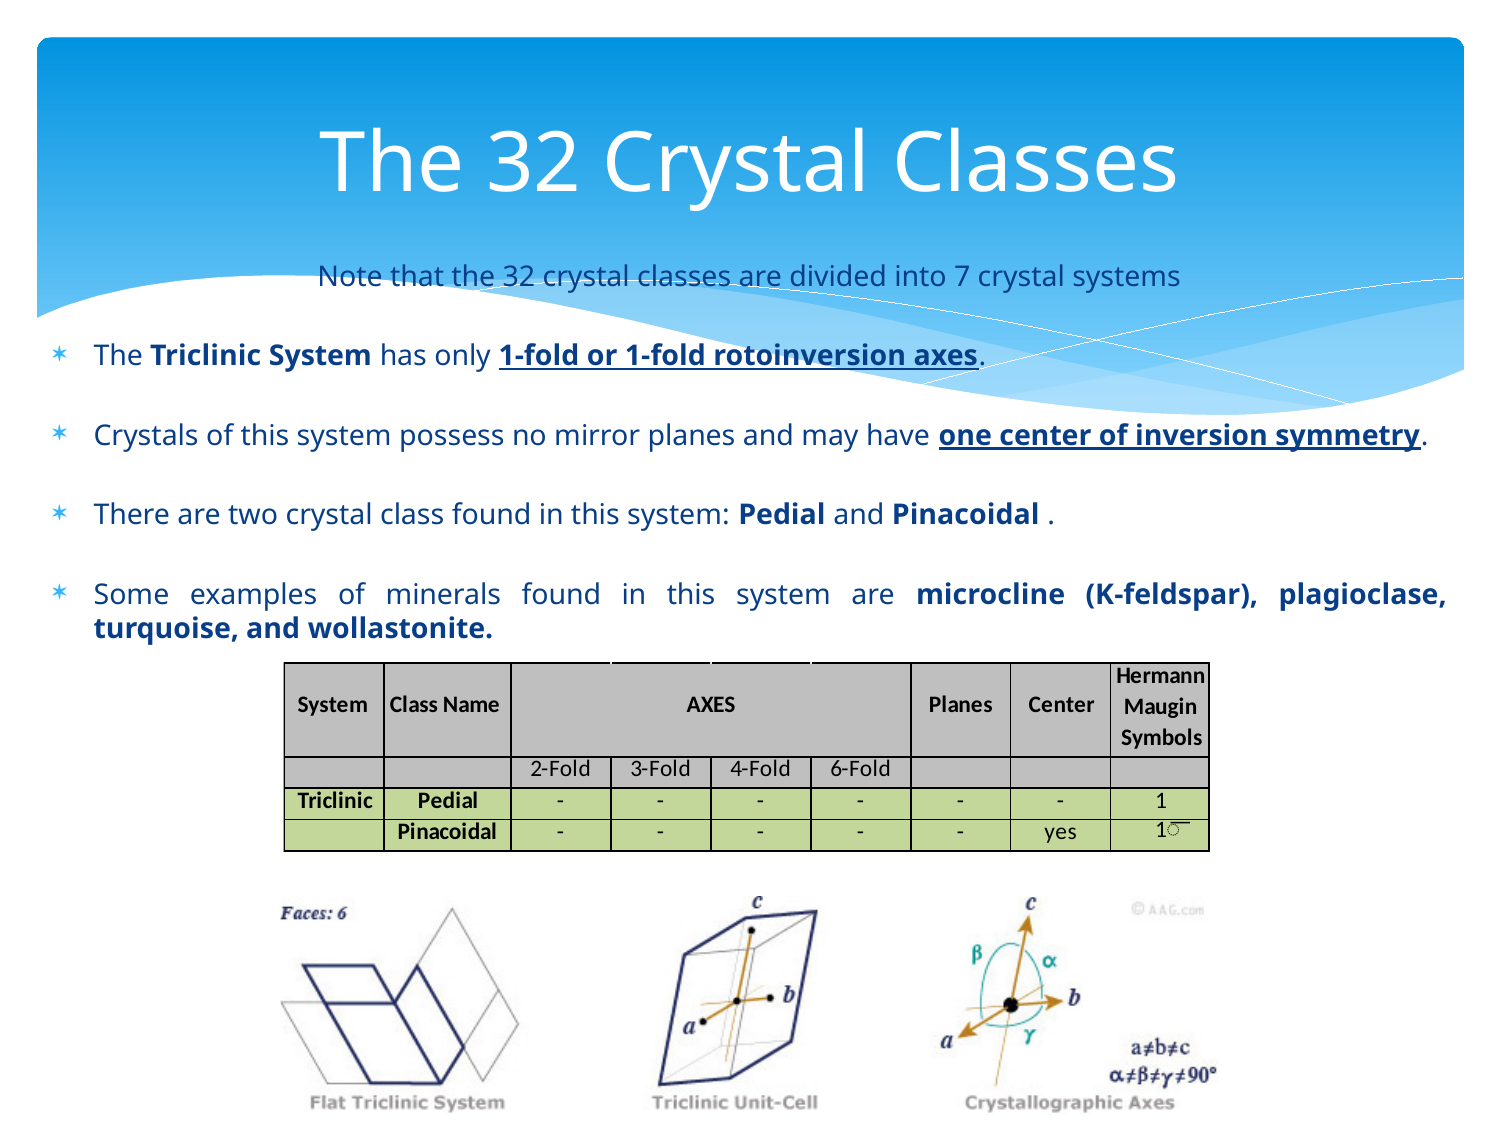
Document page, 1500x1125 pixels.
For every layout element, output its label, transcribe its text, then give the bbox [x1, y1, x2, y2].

title The 32 Crystal Classes [75, 55, 1425, 261]
list Note that the 32 crystal classes are divided into 7 crystal systems The Triclinic System has only 1-fold or 1-fold rotoinversion axes. Crystals of this system possess no mirror planes and may have one center of inversion symmetry. There are two crystal class found in this system: Pedial and Pinacoidal . Some examples of minerals found in this system are microcline (K-feldspar), plagioclase, turquoise, and wollastonite. [37, 249, 1463, 854]
picture [279, 896, 1218, 1116]
picture [283, 662, 1212, 854]
